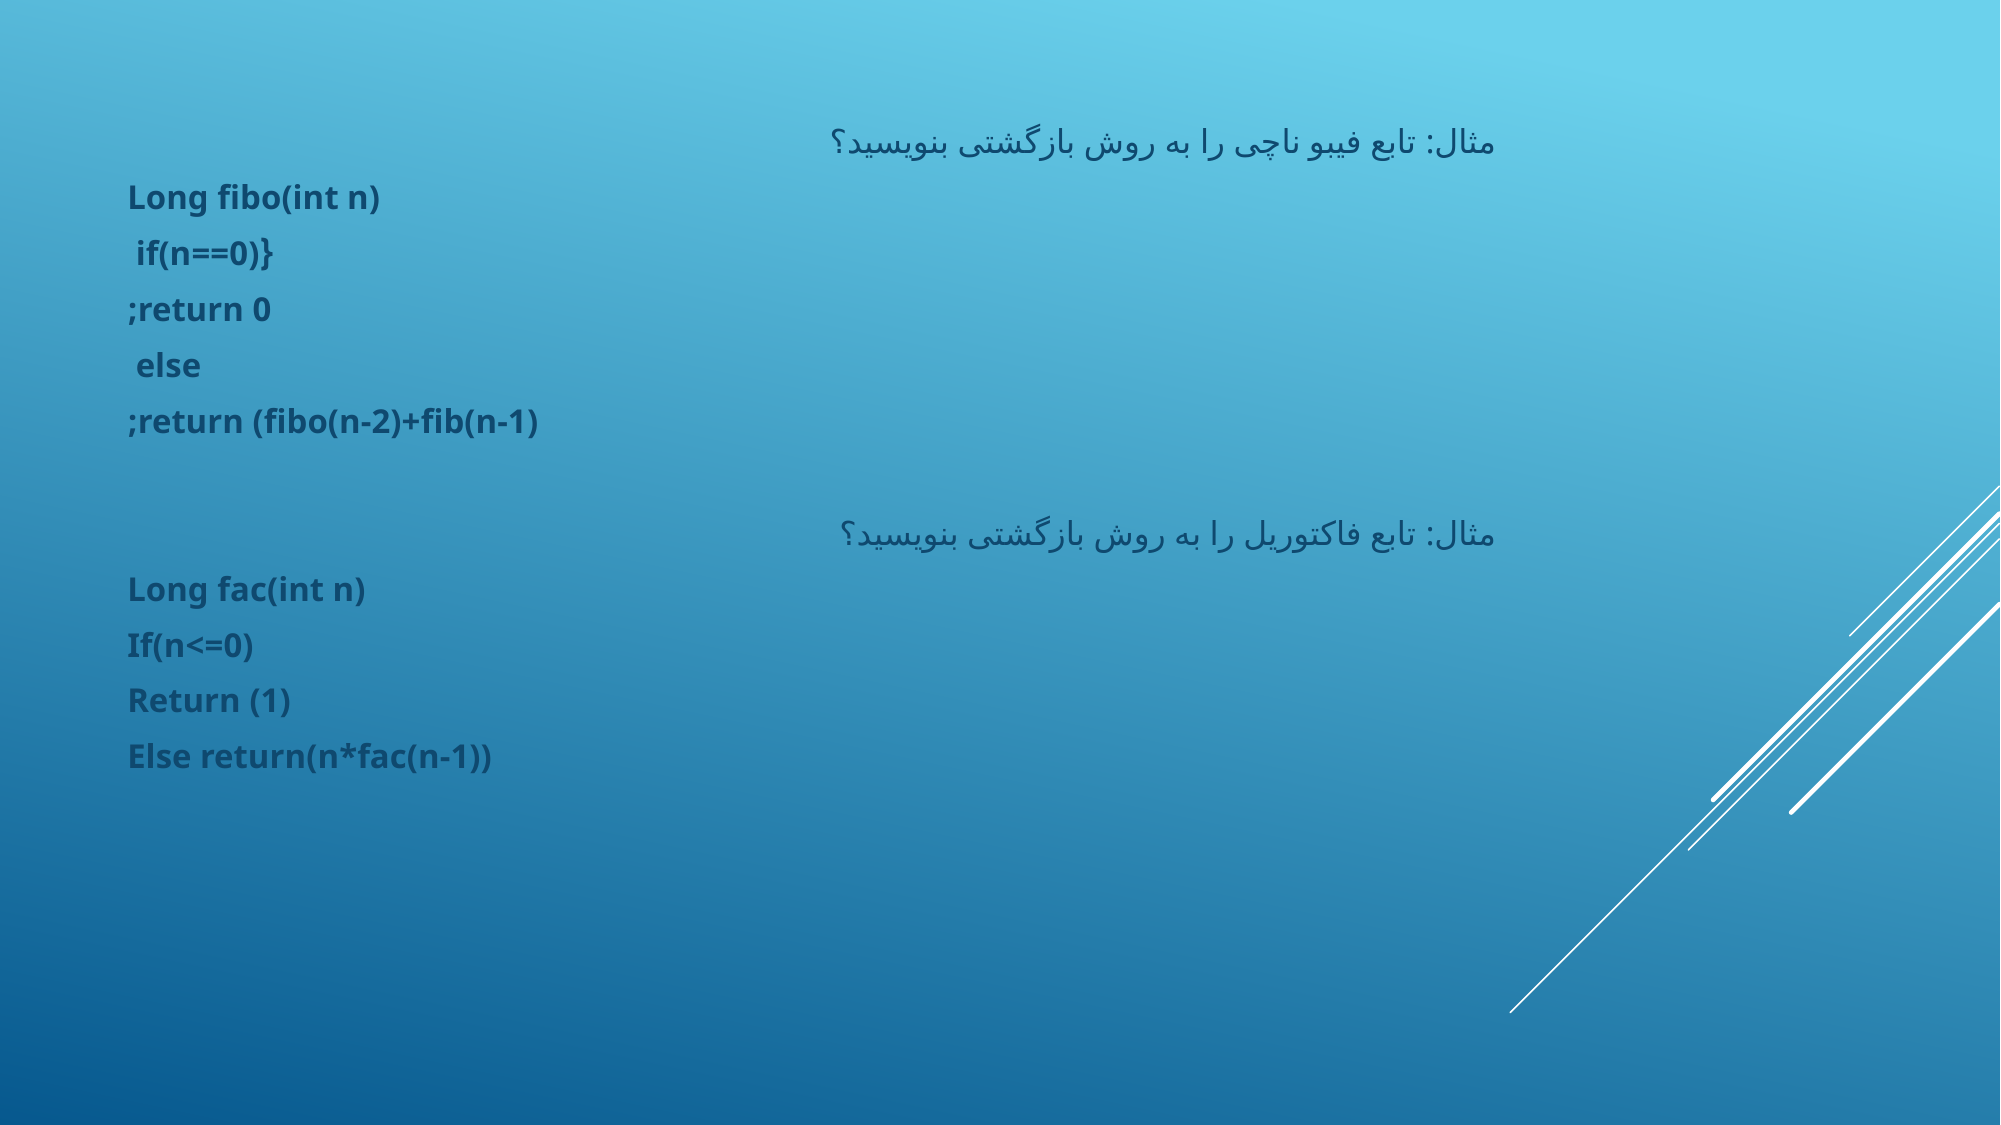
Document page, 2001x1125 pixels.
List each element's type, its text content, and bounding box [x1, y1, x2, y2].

list مثال: تابع فیبو ناچی را به روش بازگشتی بنویسید؟ Long fibo(int n) {if(n==0) return 0; else return (fibo(n-2)+fib(n-1); مثال: تابع فاکتوریل را به روش بازگشتی بنویسید؟ Long fac(int n) If(n<=0) Return (1) Else return(n*fac(n-1)) [112, 112, 1513, 784]
